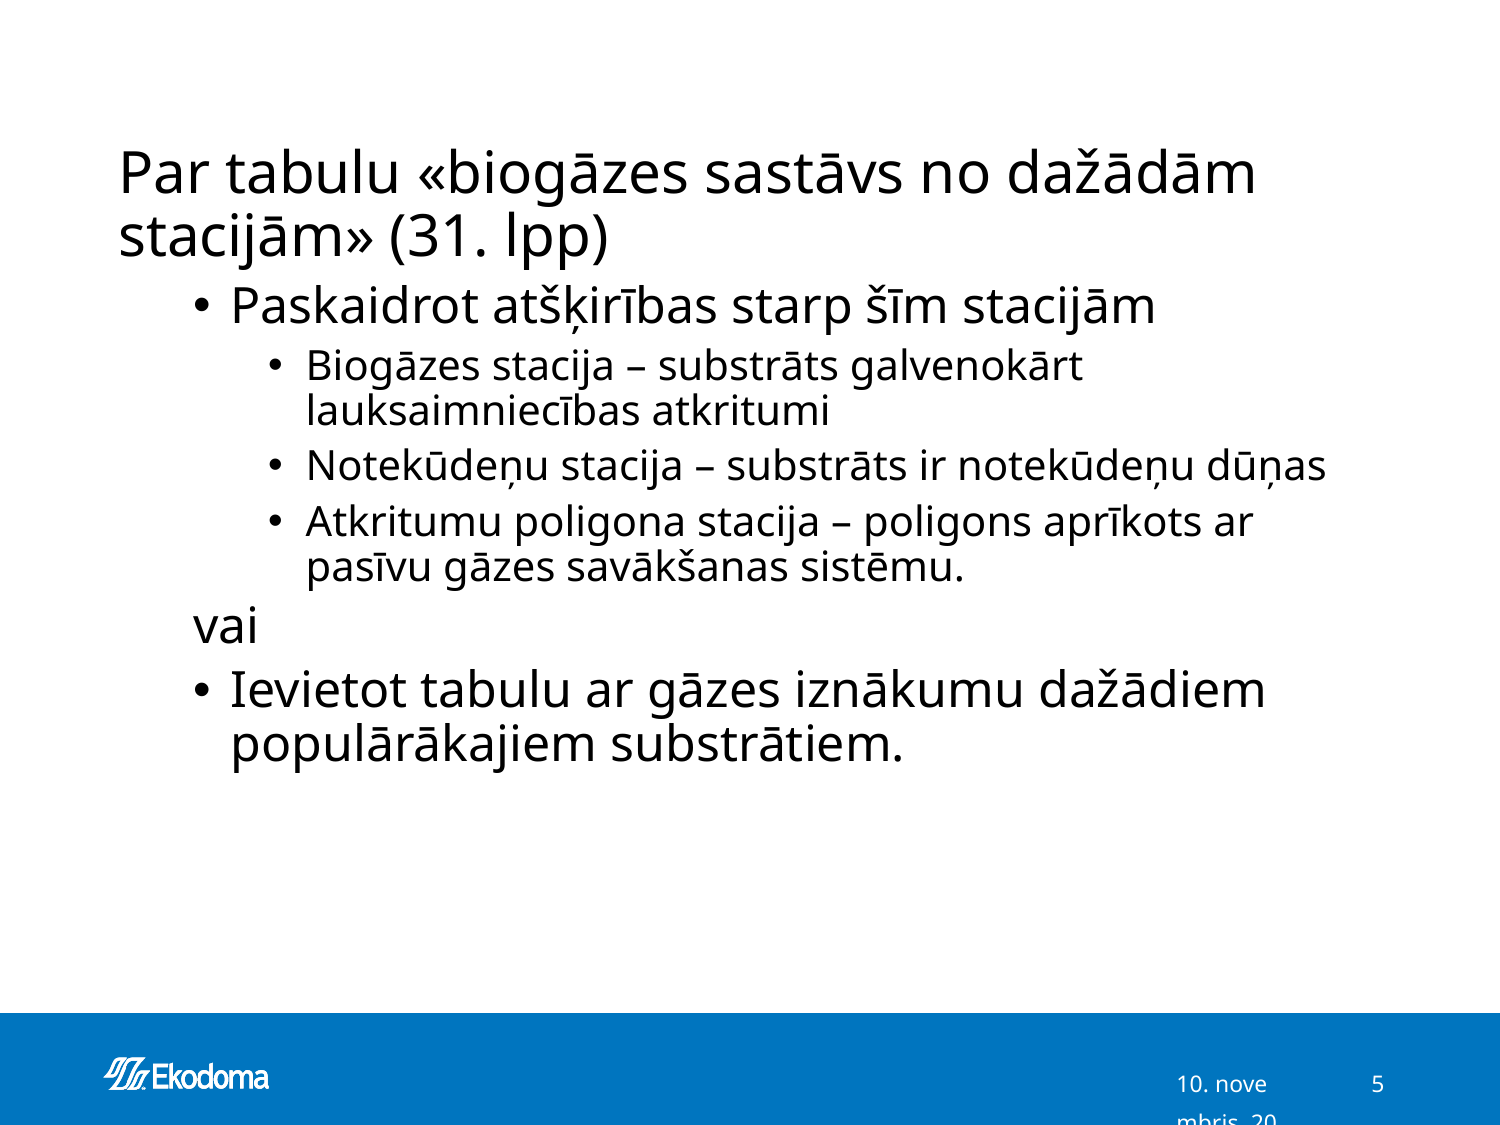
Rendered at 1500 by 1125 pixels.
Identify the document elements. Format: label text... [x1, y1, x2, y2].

slide_number 5 [1304, 1046, 1400, 1107]
picture [103, 1057, 269, 1090]
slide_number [1161, 1046, 1295, 1107]
list Par tabulu «biogāzes sastāvs no dažādām stacijām» (31. lpp) Paskaidrot atšķirības starp šīm stacijām Biogāzes stacija – substrāts galvenokārt lauksaimniecības atkritumi Notekūdeņu stacija – substrāts ir notekūdeņu dūņas Atkritumu poligona stacija – poligons aprīkots ar pasīvu gāzes savākšanas sistēmu. vai Ievietot tabulu ar gāzes iznākumu dažādiem populārākajiem substrātiem. [103, 136, 1397, 978]
